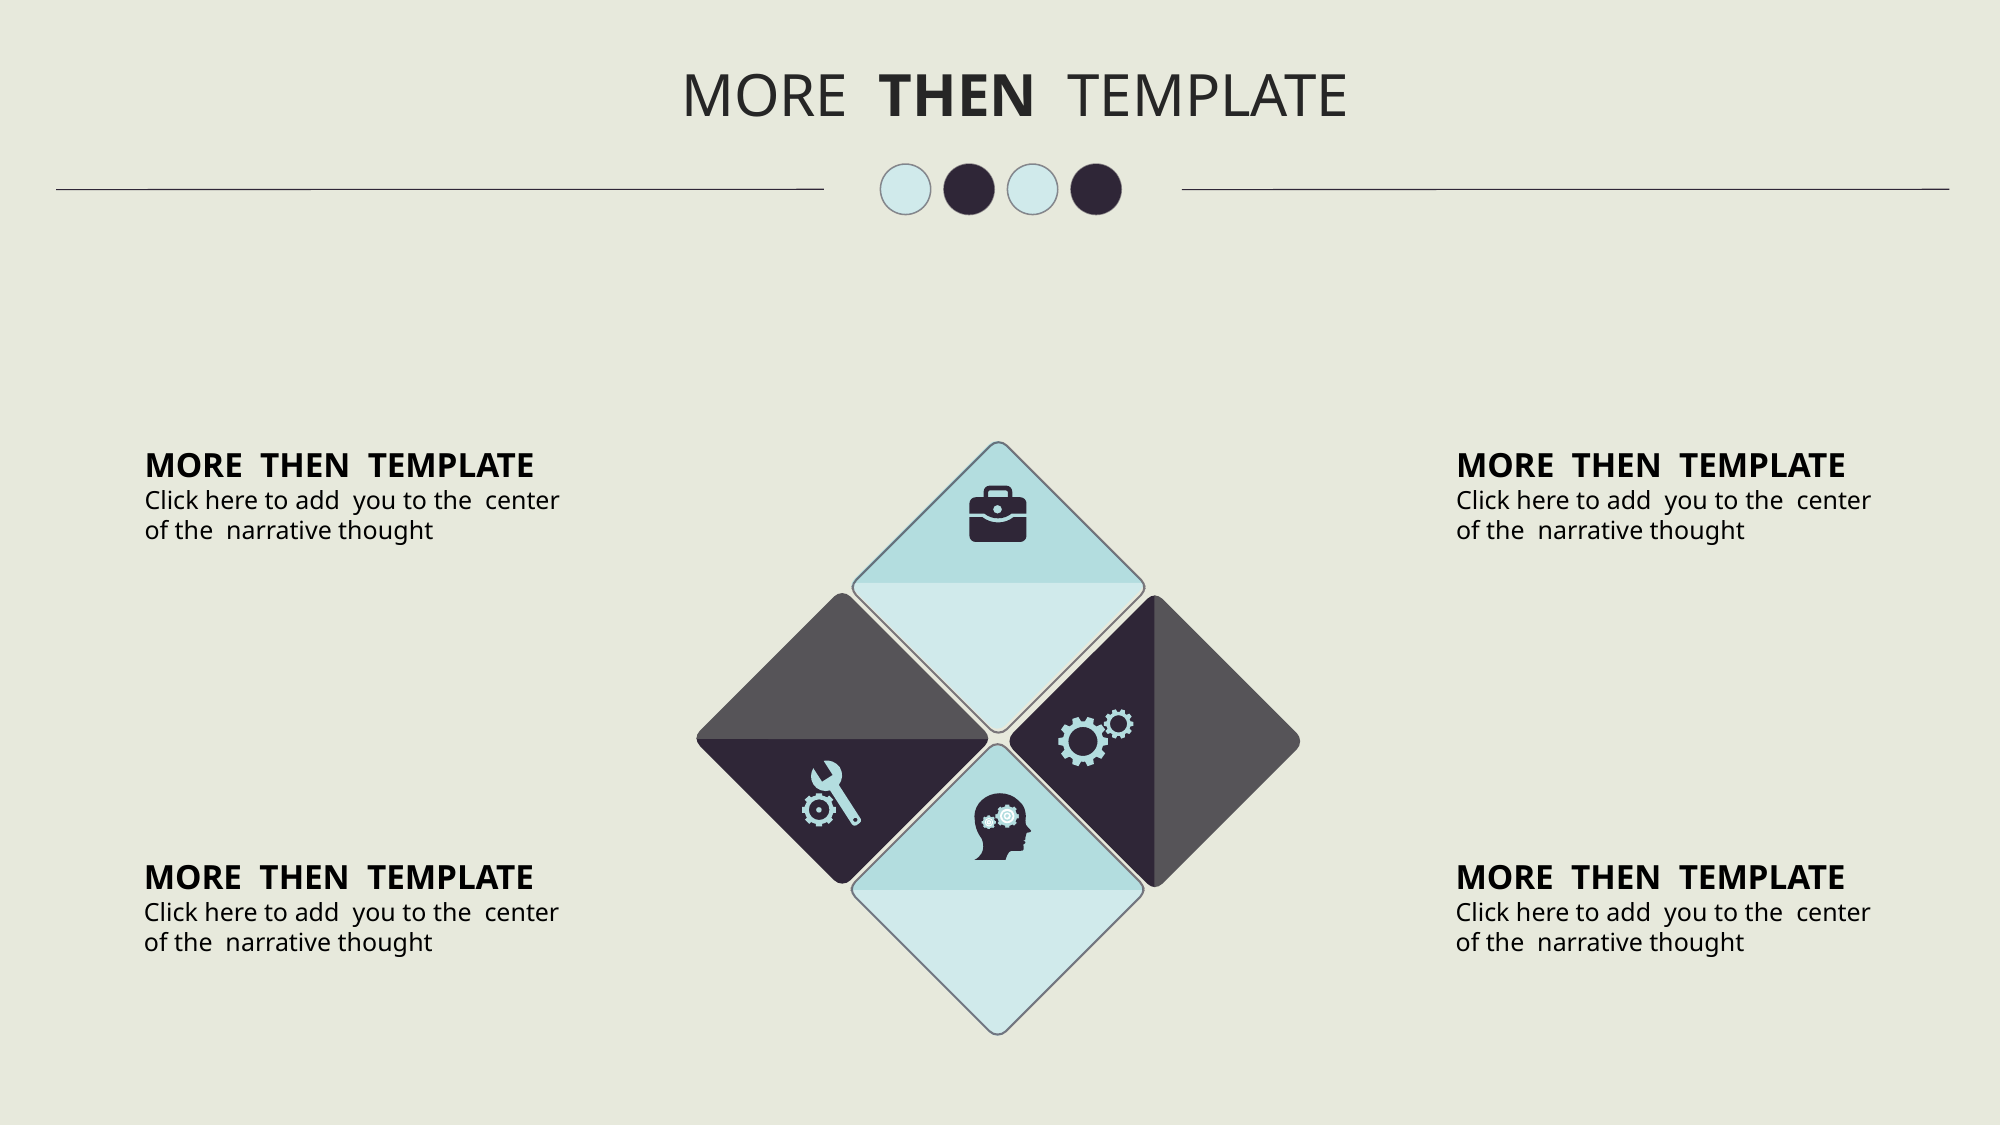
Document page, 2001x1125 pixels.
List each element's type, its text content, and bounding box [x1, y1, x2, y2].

text_box MORE THEN TEMPLATE Click here to add you to the center of the narrative thought [1440, 848, 1887, 964]
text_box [1058, 709, 1134, 767]
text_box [880, 163, 1122, 215]
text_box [974, 792, 1035, 861]
text_box MORE THEN TEMPLATE Click here to add you to the center of the narrative thought [129, 848, 575, 964]
text_box MORE THEN TEMPLATE Click here to add you to the center of the narrative thought [1441, 437, 1887, 552]
text_box [851, 744, 1144, 1035]
text_box [696, 593, 989, 740]
text_box [852, 442, 1145, 733]
text_box MORE THEN TEMPLATE [636, 42, 1365, 138]
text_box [969, 485, 1027, 543]
text_box MORE THEN TEMPLATE Click here to add you to the center of the narrative thought [129, 437, 576, 552]
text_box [801, 759, 862, 827]
text_box [1154, 595, 1301, 888]
text_box [1009, 595, 1154, 887]
text_box [696, 739, 988, 884]
